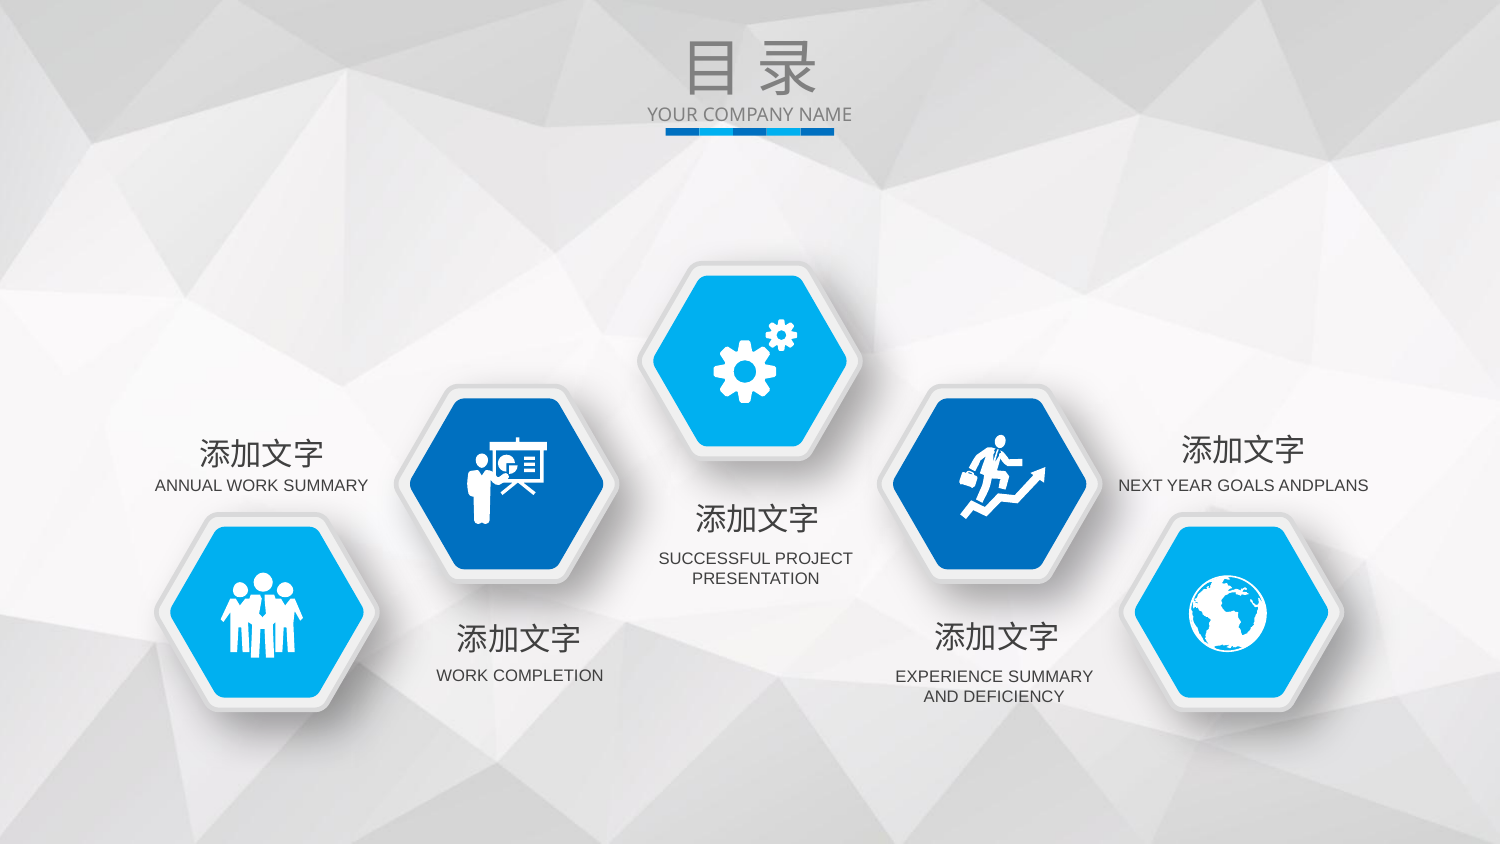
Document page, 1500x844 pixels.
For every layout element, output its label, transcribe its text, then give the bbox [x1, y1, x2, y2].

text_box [867, 604, 1120, 718]
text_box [619, 486, 893, 600]
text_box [119, 421, 390, 517]
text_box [638, 263, 862, 459]
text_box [1120, 525, 1343, 711]
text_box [878, 385, 1101, 582]
picture [0, 0, 1500, 844]
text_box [604, 94, 895, 136]
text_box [360, 606, 680, 706]
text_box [395, 385, 618, 582]
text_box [1104, 416, 1384, 517]
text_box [155, 525, 379, 711]
text_box 目 录 [546, 20, 954, 111]
